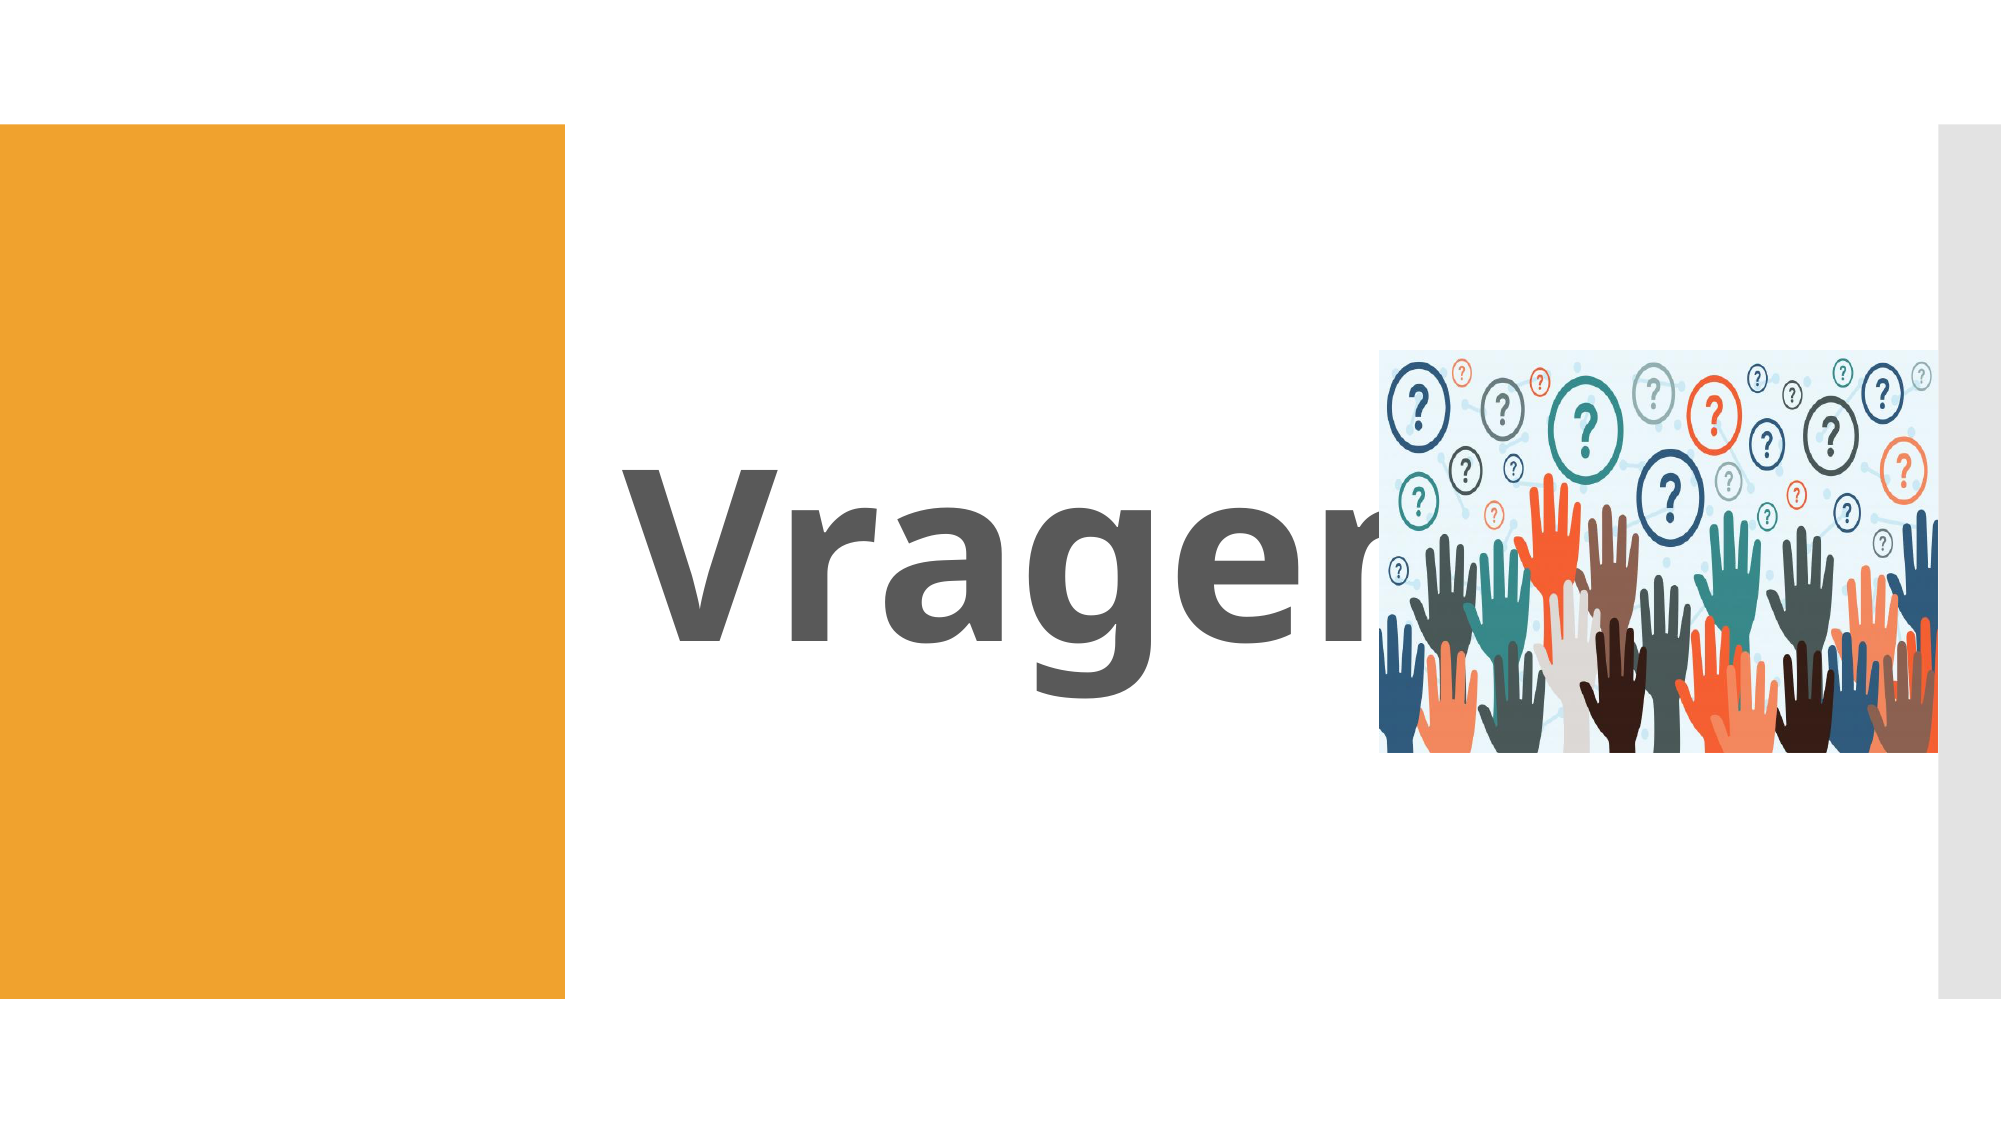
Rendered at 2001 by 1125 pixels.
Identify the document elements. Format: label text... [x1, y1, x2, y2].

title Vragen [607, 403, 1379, 701]
picture [1379, 350, 1938, 753]
